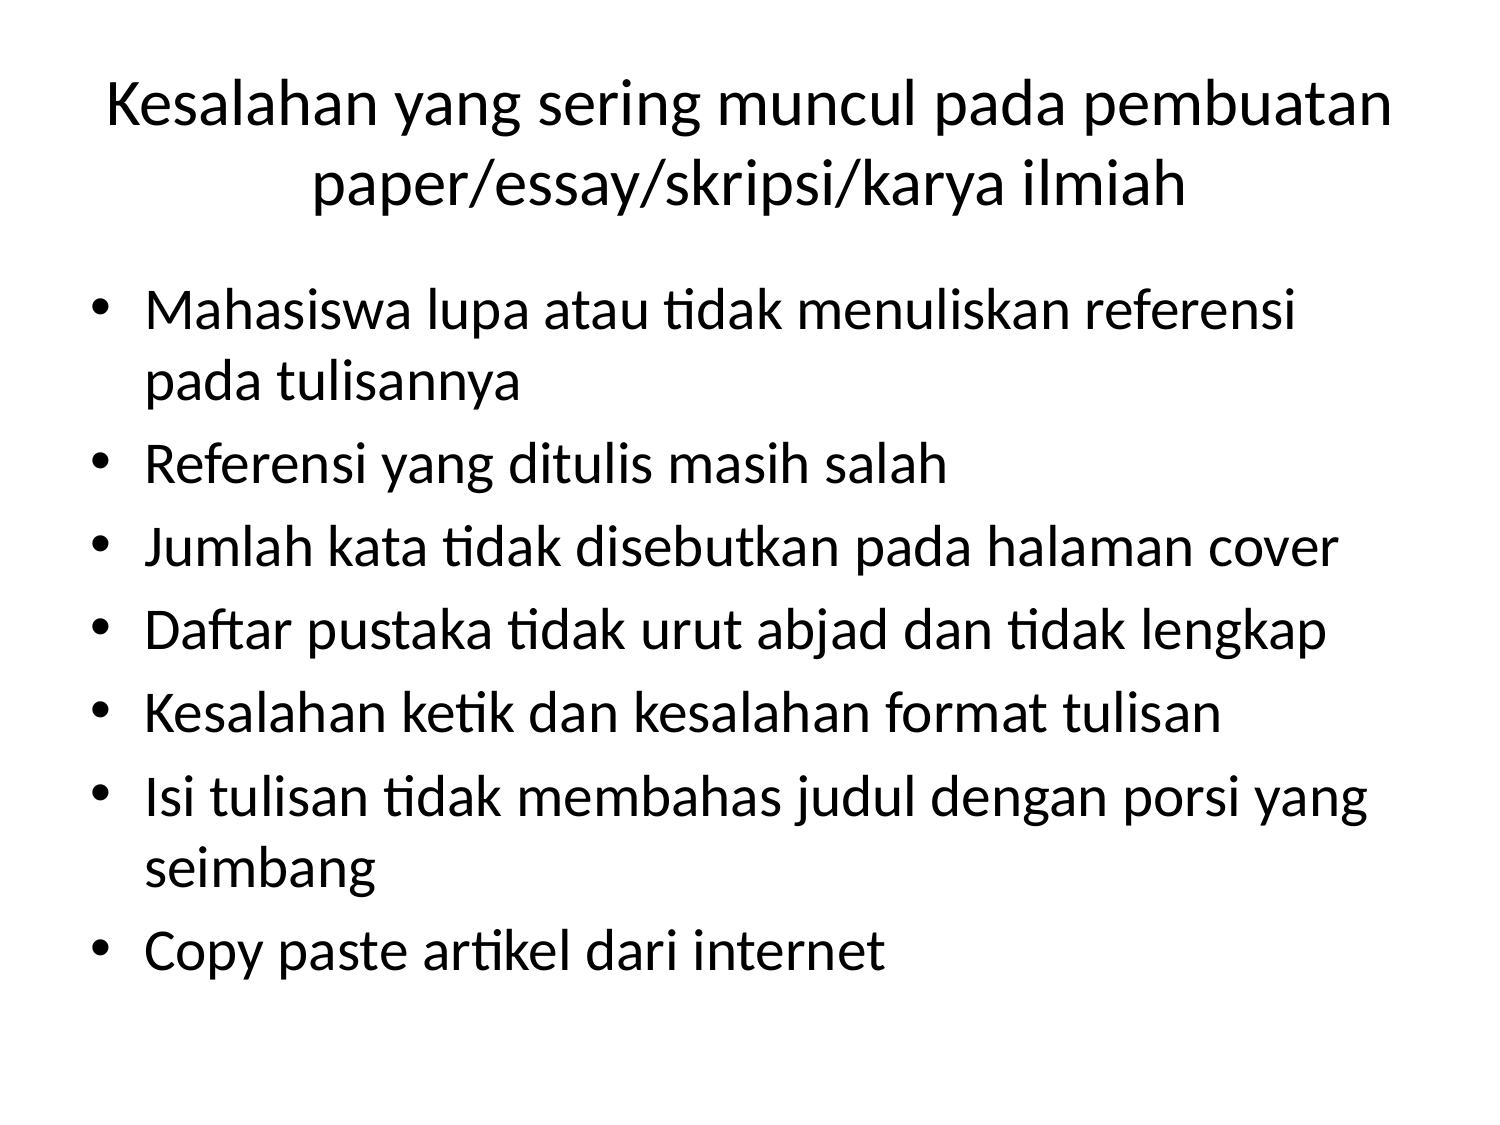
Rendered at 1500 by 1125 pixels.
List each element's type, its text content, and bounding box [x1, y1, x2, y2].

title Kesalahan yang sering muncul pada pembuatan paper/essay/skripsi/karya ilmiah [75, 45, 1425, 233]
list Mahasiswa lupa atau tidak menuliskan referensi pada tulisannya Referensi yang ditulis masih salah Jumlah kata tidak disebutkan pada halaman cover Daftar pustaka tidak urut abjad dan tidak lengkap Kesalahan ketik dan kesalahan format tulisan Isi tulisan tidak membahas judul dengan porsi yang seimbang Copy paste artikel dari internet [75, 262, 1425, 1005]
